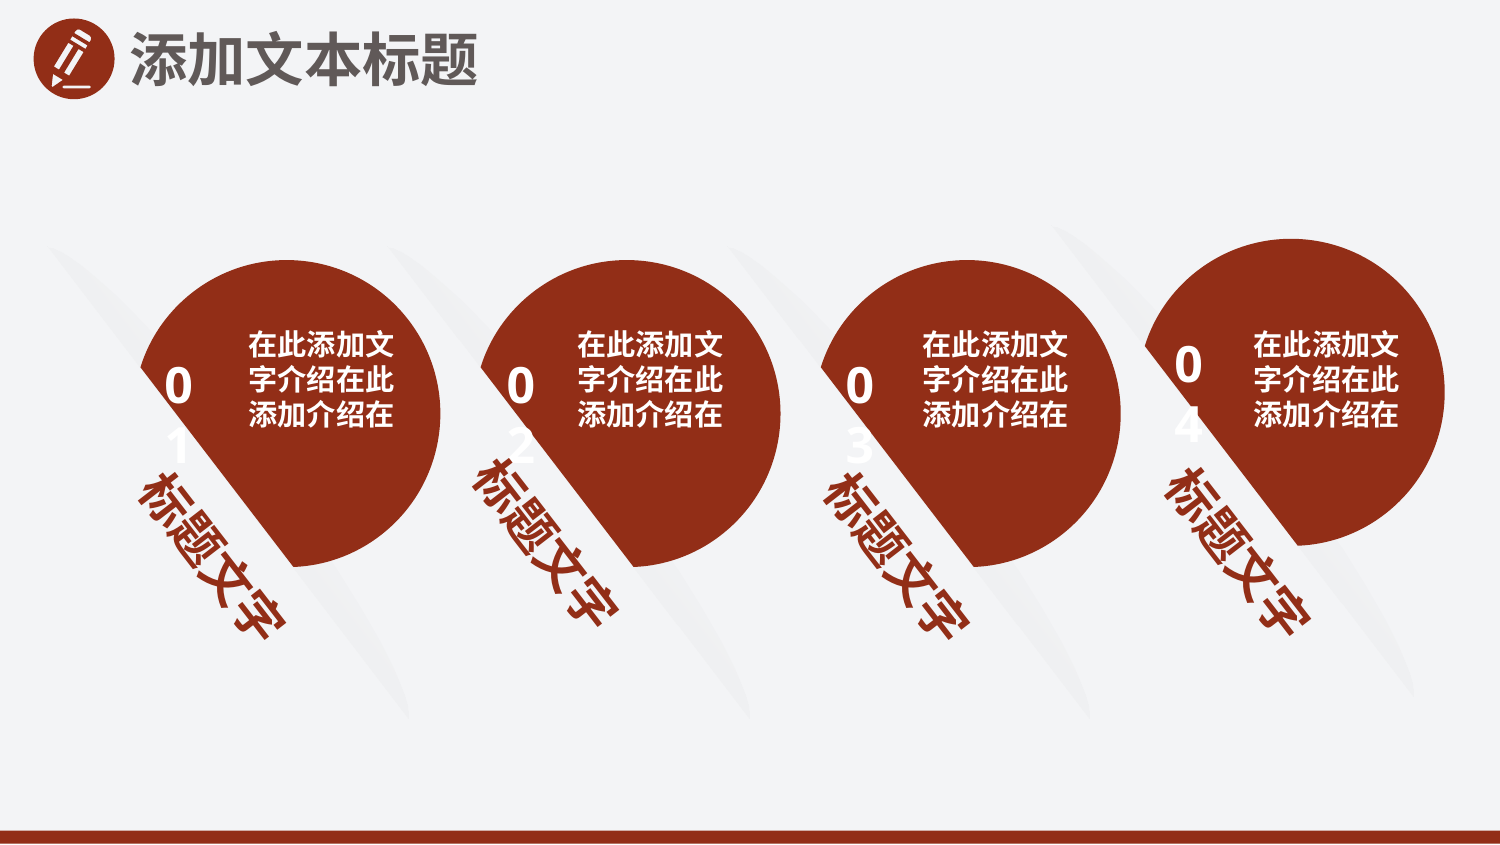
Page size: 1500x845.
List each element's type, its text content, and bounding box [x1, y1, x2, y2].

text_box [149, 173, 439, 768]
text_box 添加文本标题 [114, 15, 969, 101]
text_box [491, 173, 774, 768]
text_box [0, 830, 1500, 844]
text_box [1159, 151, 1444, 747]
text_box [830, 173, 1115, 768]
text_box [33, 18, 115, 100]
